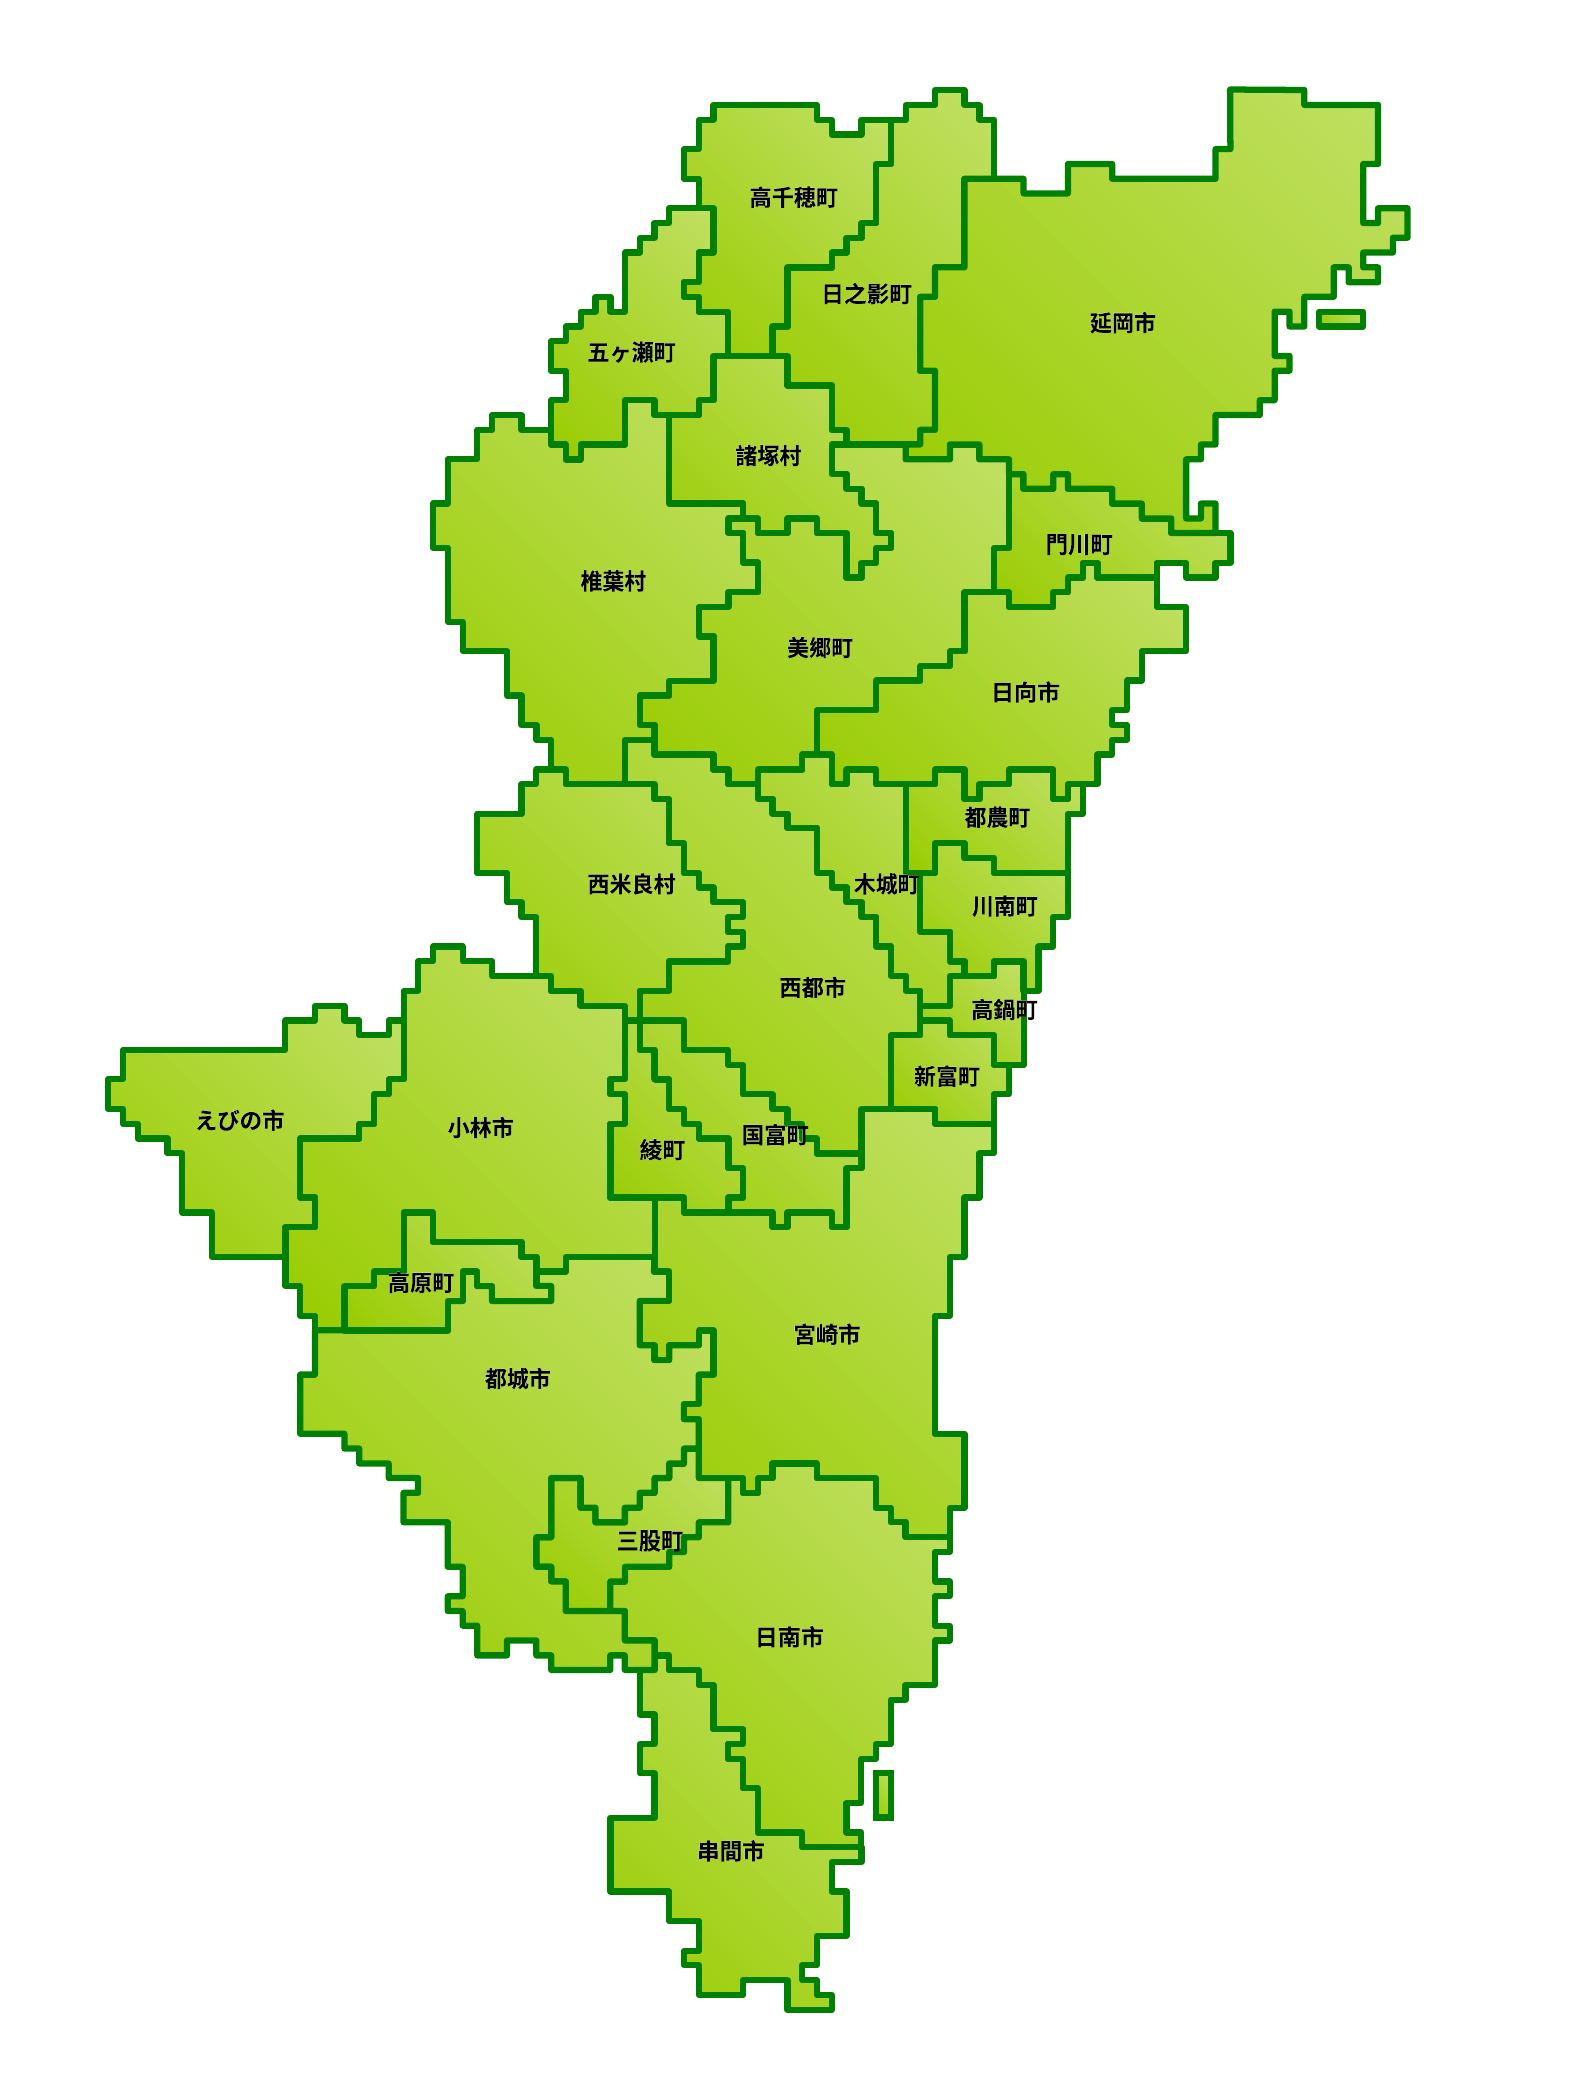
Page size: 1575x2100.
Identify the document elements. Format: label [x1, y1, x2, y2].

text_box [698, 1839, 765, 1862]
text_box [639, 1138, 686, 1161]
text_box [196, 1108, 285, 1132]
text_box [447, 1116, 514, 1139]
text_box [794, 1322, 860, 1346]
text_box [971, 894, 1038, 918]
text_box [914, 1064, 980, 1088]
text_box [588, 872, 676, 895]
text_box [750, 185, 838, 209]
text_box [1089, 311, 1156, 334]
text_box [787, 636, 853, 659]
text_box [993, 680, 1060, 703]
text_box [107, 89, 1408, 2011]
text_box [824, 282, 912, 305]
text_box [964, 805, 1030, 829]
text_box [580, 569, 646, 593]
text_box [588, 340, 676, 364]
text_box [1046, 533, 1113, 556]
text_box [735, 444, 802, 467]
text_box [779, 975, 846, 999]
text_box [388, 1271, 455, 1294]
text_box [742, 1123, 809, 1146]
text_box [971, 998, 1038, 1021]
text_box [617, 1529, 683, 1552]
text_box [757, 1625, 824, 1648]
text_box [484, 1367, 551, 1390]
text_box [853, 872, 920, 895]
